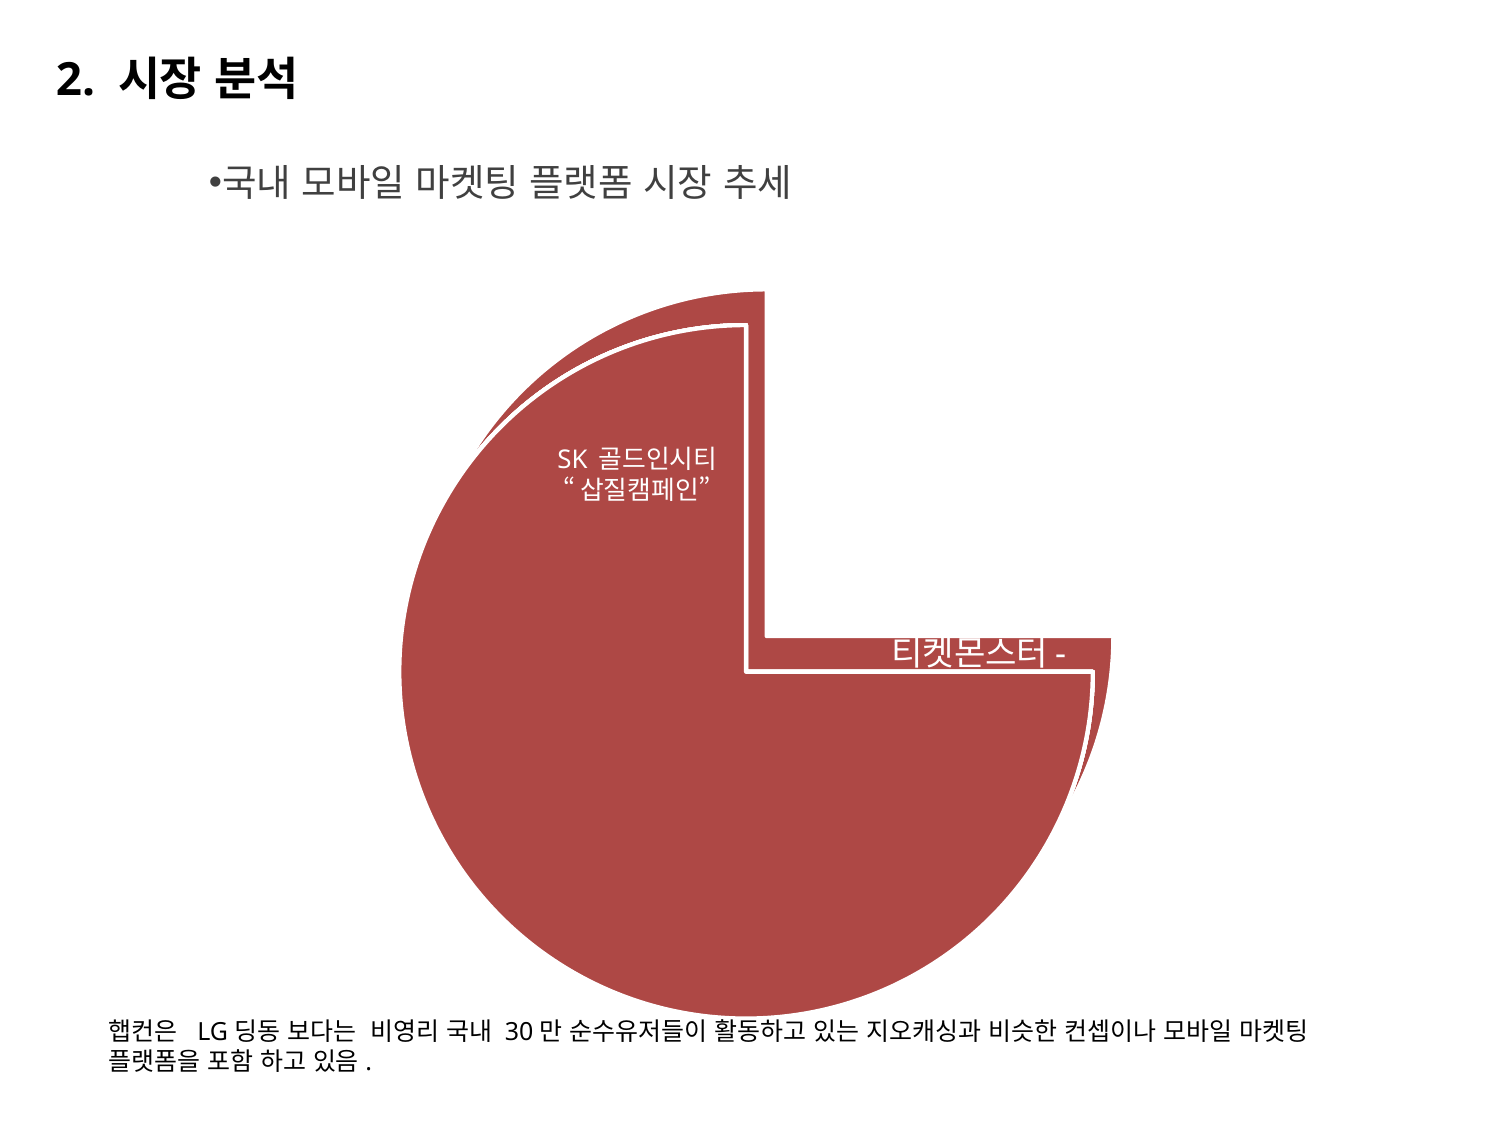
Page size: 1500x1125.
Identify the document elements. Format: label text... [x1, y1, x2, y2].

text_box 햅컨은 LG딩동 보다는 비영리 국내 30만 순수유저들이 활동하고 있는 지오캐싱과 비슷한 컨셉이나 모바일 마켓팅 플랫폼을 포함 하고 있음. [93, 1007, 1418, 1083]
text_box 2. 시장 분석 [41, 42, 1488, 113]
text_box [245, 210, 1247, 1037]
text_box 국내 모바일 마켓팅 플랫폼 시장 추세 [128, 128, 950, 212]
